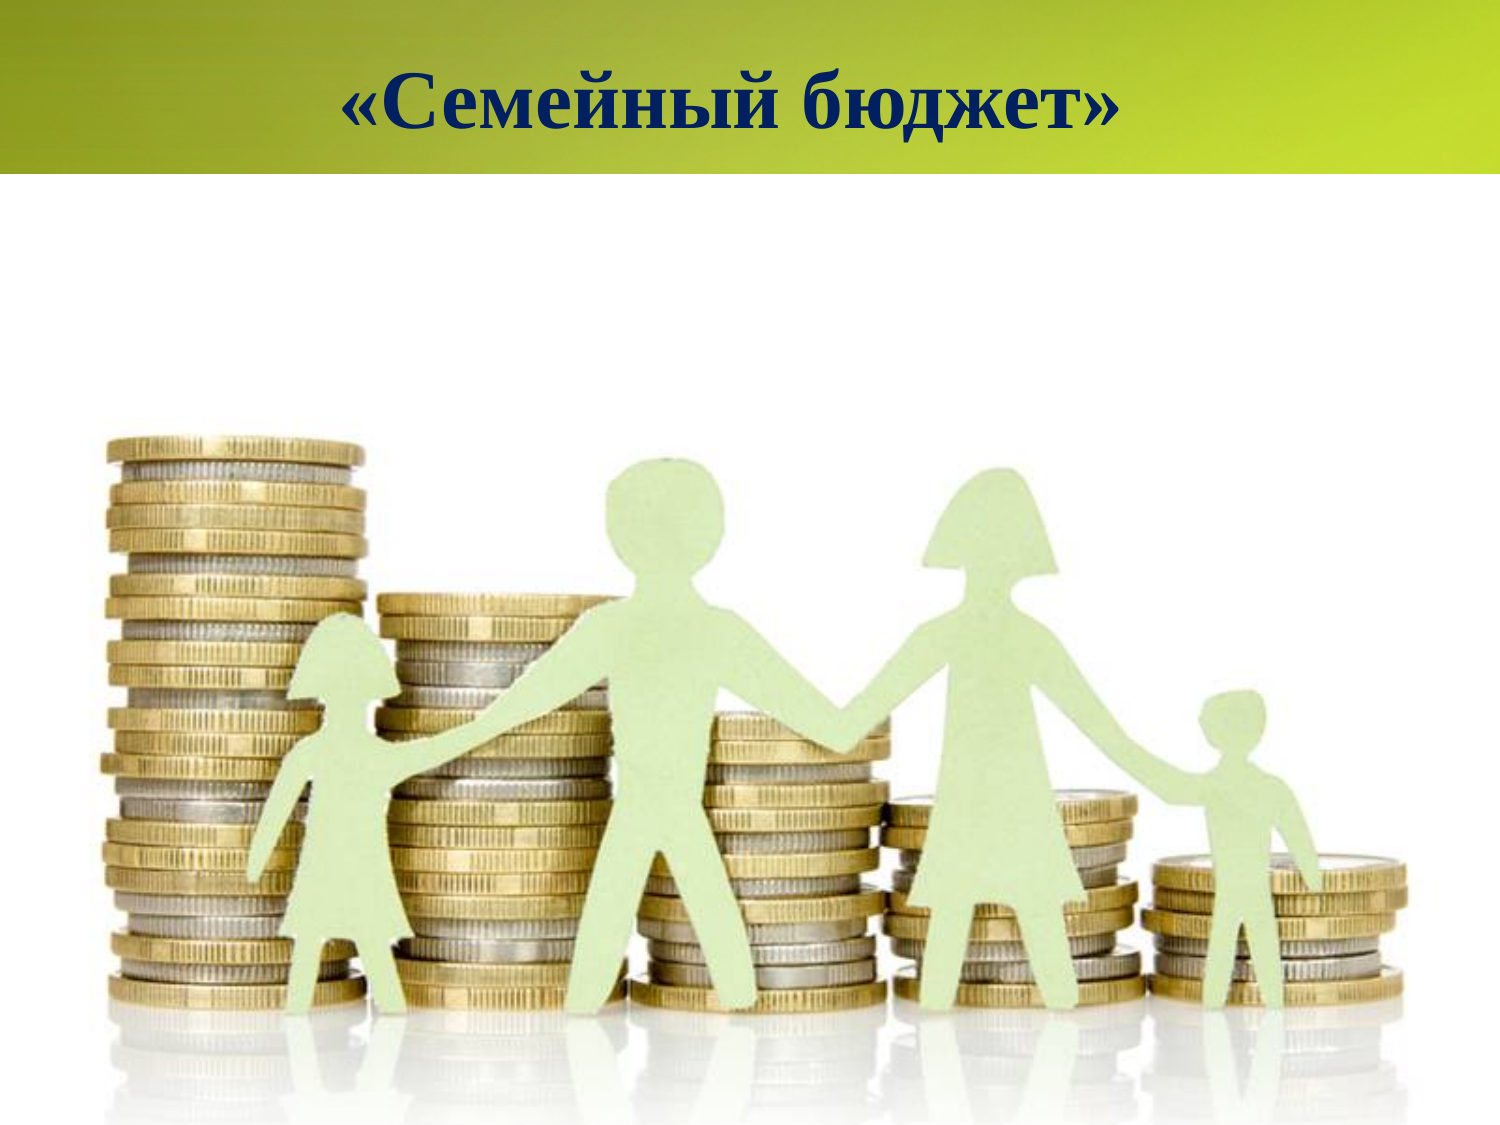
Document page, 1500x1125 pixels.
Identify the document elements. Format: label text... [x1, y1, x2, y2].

picture [0, 0, 1500, 1125]
subtitle «Семейный бюджет» [75, 37, 1388, 173]
